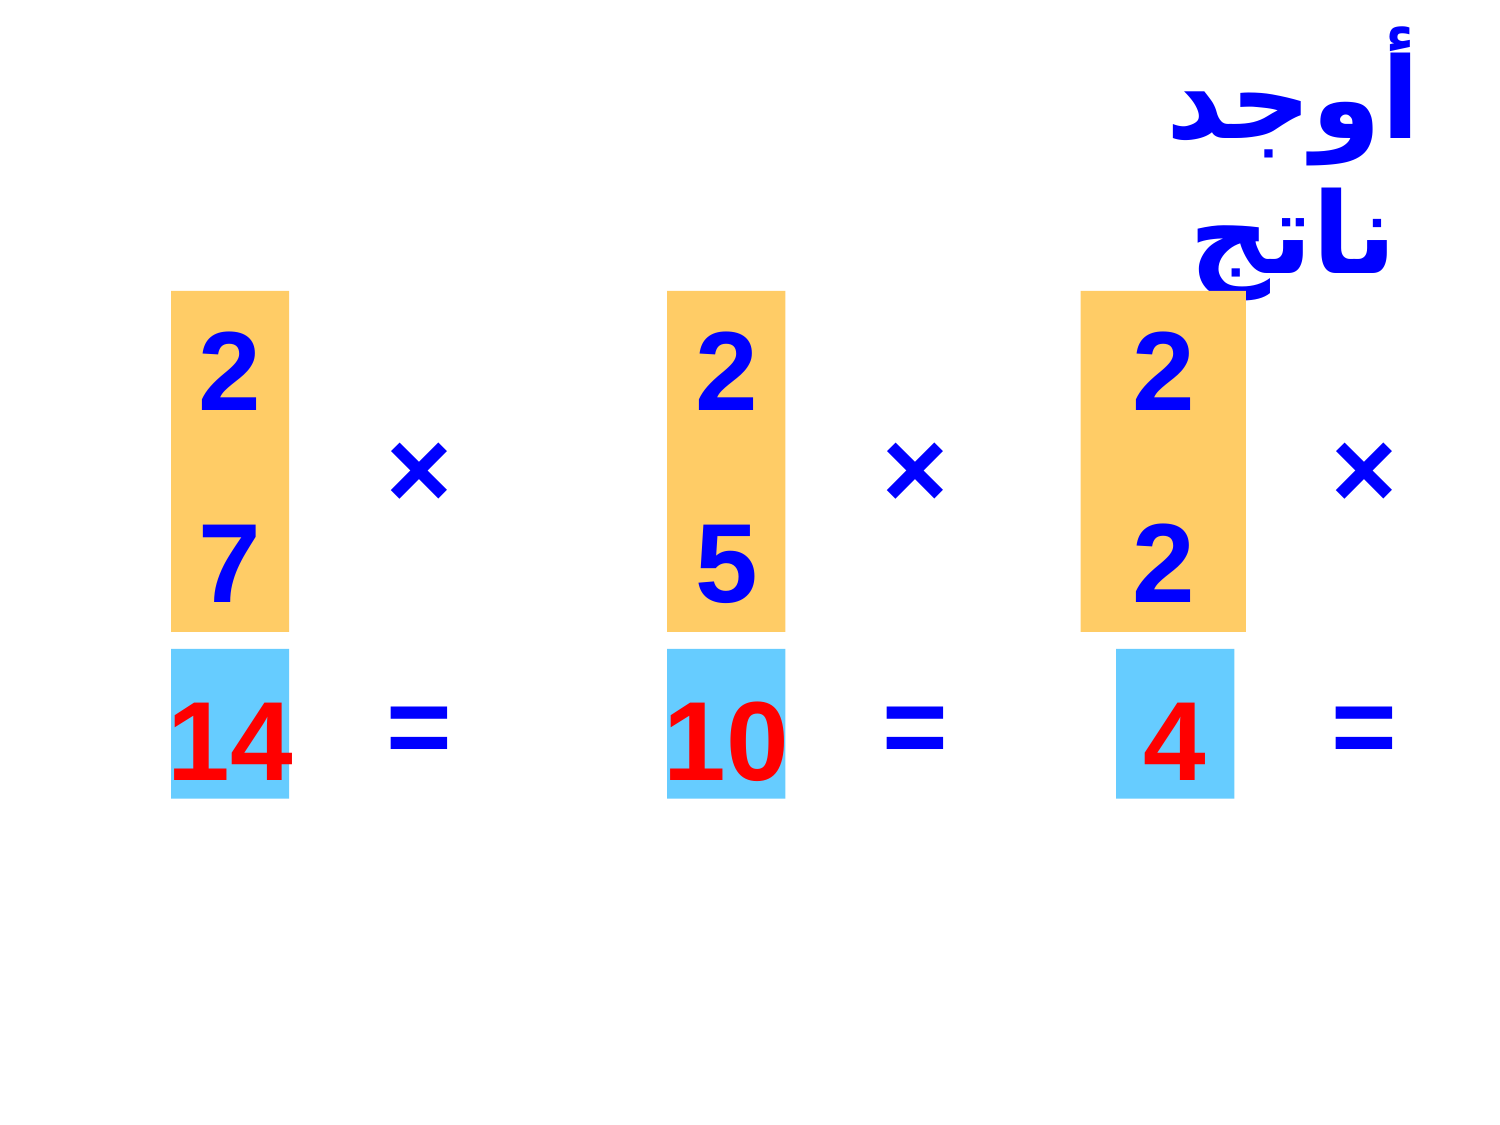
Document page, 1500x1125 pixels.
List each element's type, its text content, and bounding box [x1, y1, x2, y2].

text_box × [359, 388, 478, 539]
text_box = [1305, 645, 1424, 795]
text_box = [360, 645, 479, 795]
text_box أوجد ناتج [1080, 18, 1500, 304]
text_box 2 5 [667, 290, 786, 632]
text_box 2 7 [171, 290, 290, 632]
text_box 2 2 [1080, 290, 1246, 632]
text_box × [1304, 388, 1424, 539]
text_box = [856, 645, 975, 795]
text_box [667, 648, 786, 660]
text_box 10 [620, 660, 833, 811]
text_box × [855, 388, 975, 539]
text_box [1116, 648, 1235, 660]
text_box 4 [1068, 660, 1282, 811]
text_box 14 [123, 660, 337, 811]
text_box [171, 648, 290, 660]
